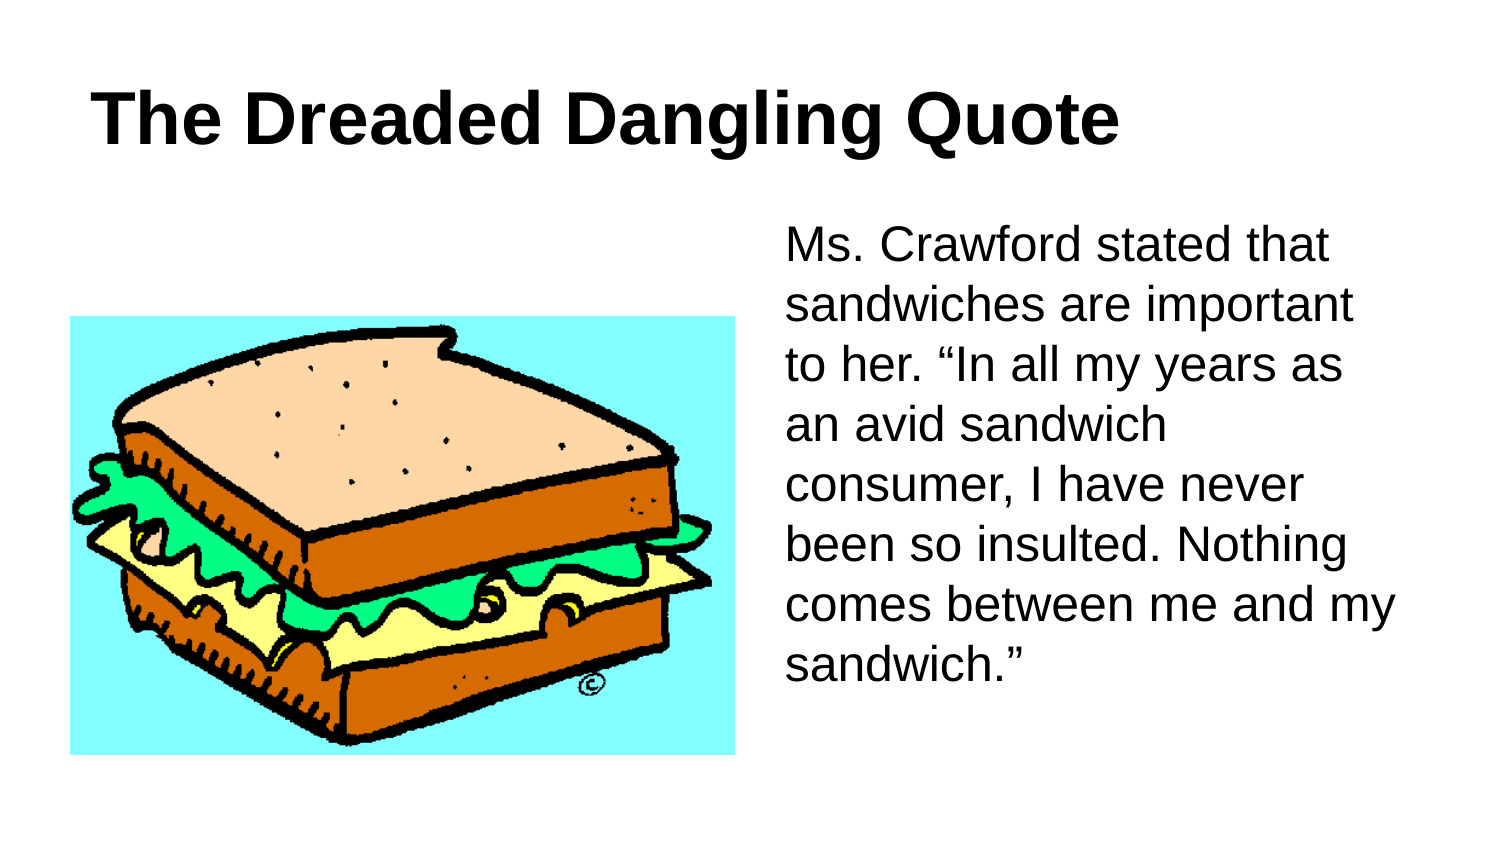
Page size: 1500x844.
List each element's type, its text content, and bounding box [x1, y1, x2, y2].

picture [70, 315, 735, 755]
title The Dreaded Dangling Quote [75, 33, 1425, 175]
list Ms. Crawford stated that sandwiches are important to her. “In all my years as an avid sandwich consumer, I have never been so insulted. Nothing comes between me and my sandwich.” [769, 196, 1425, 808]
